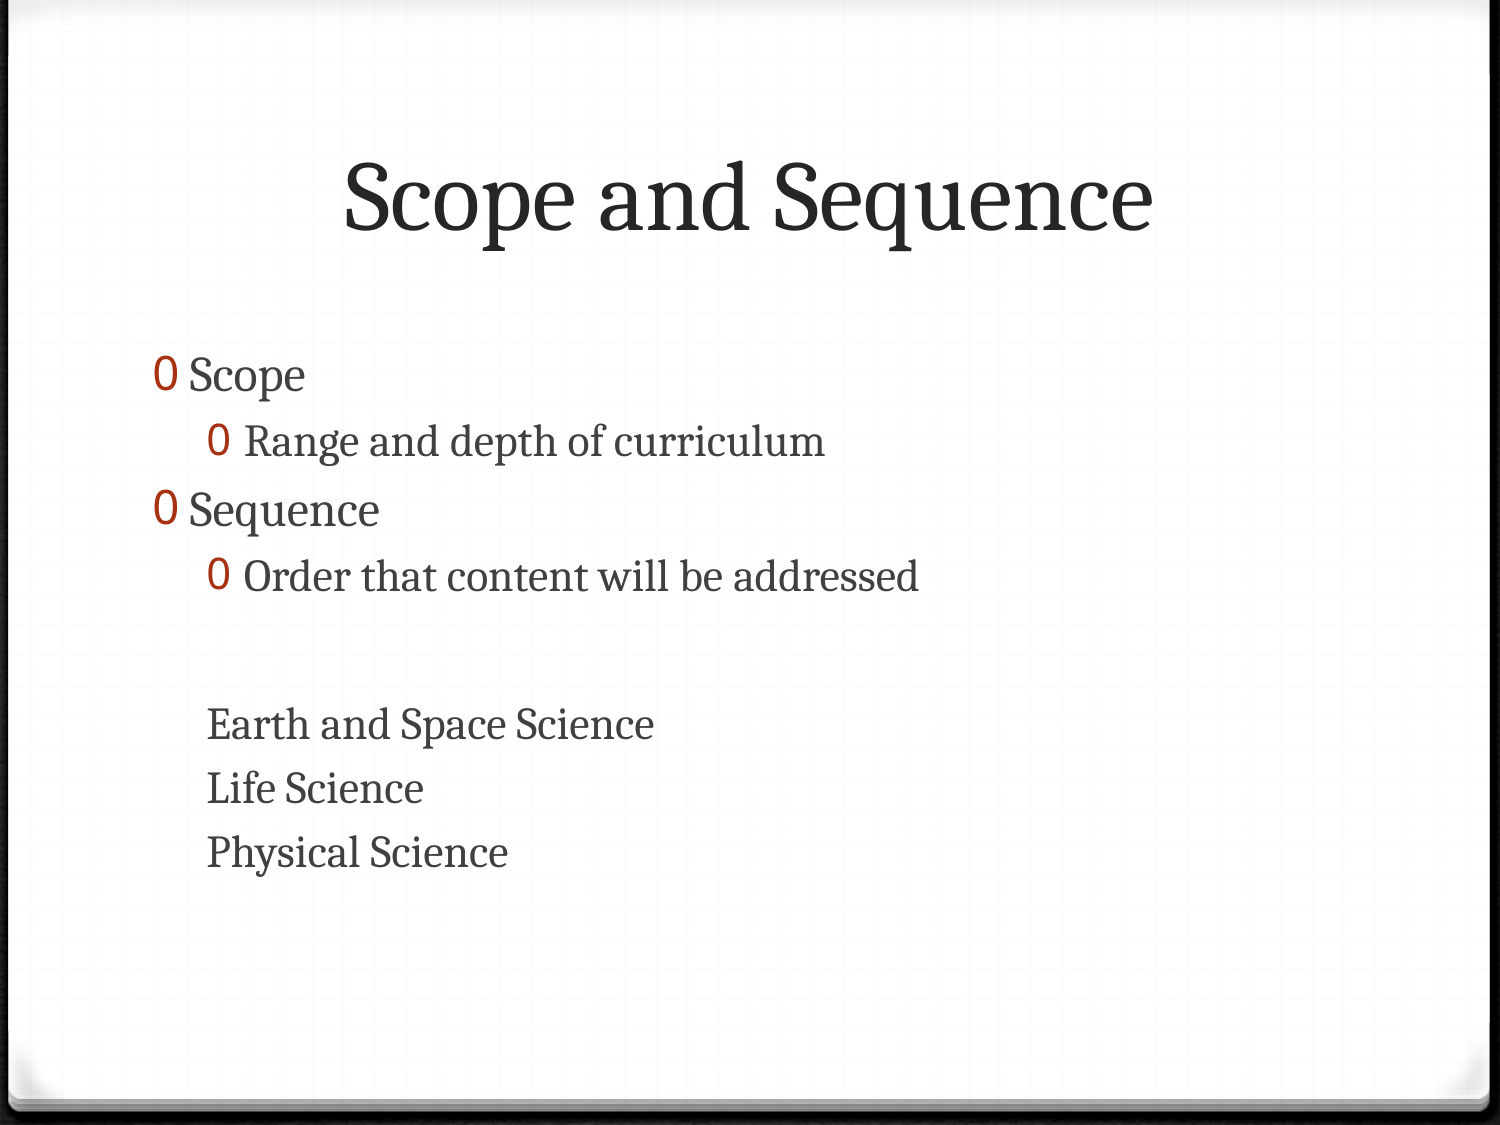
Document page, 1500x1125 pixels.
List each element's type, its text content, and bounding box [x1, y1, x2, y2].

title Scope and Sequence [90, 71, 1410, 309]
list Scope Range and depth of curriculum Sequence Order that content will be addressed Earth and Space Science Life Science Physical Science [137, 334, 1363, 983]
picture [0, 0, 1500, 1125]
